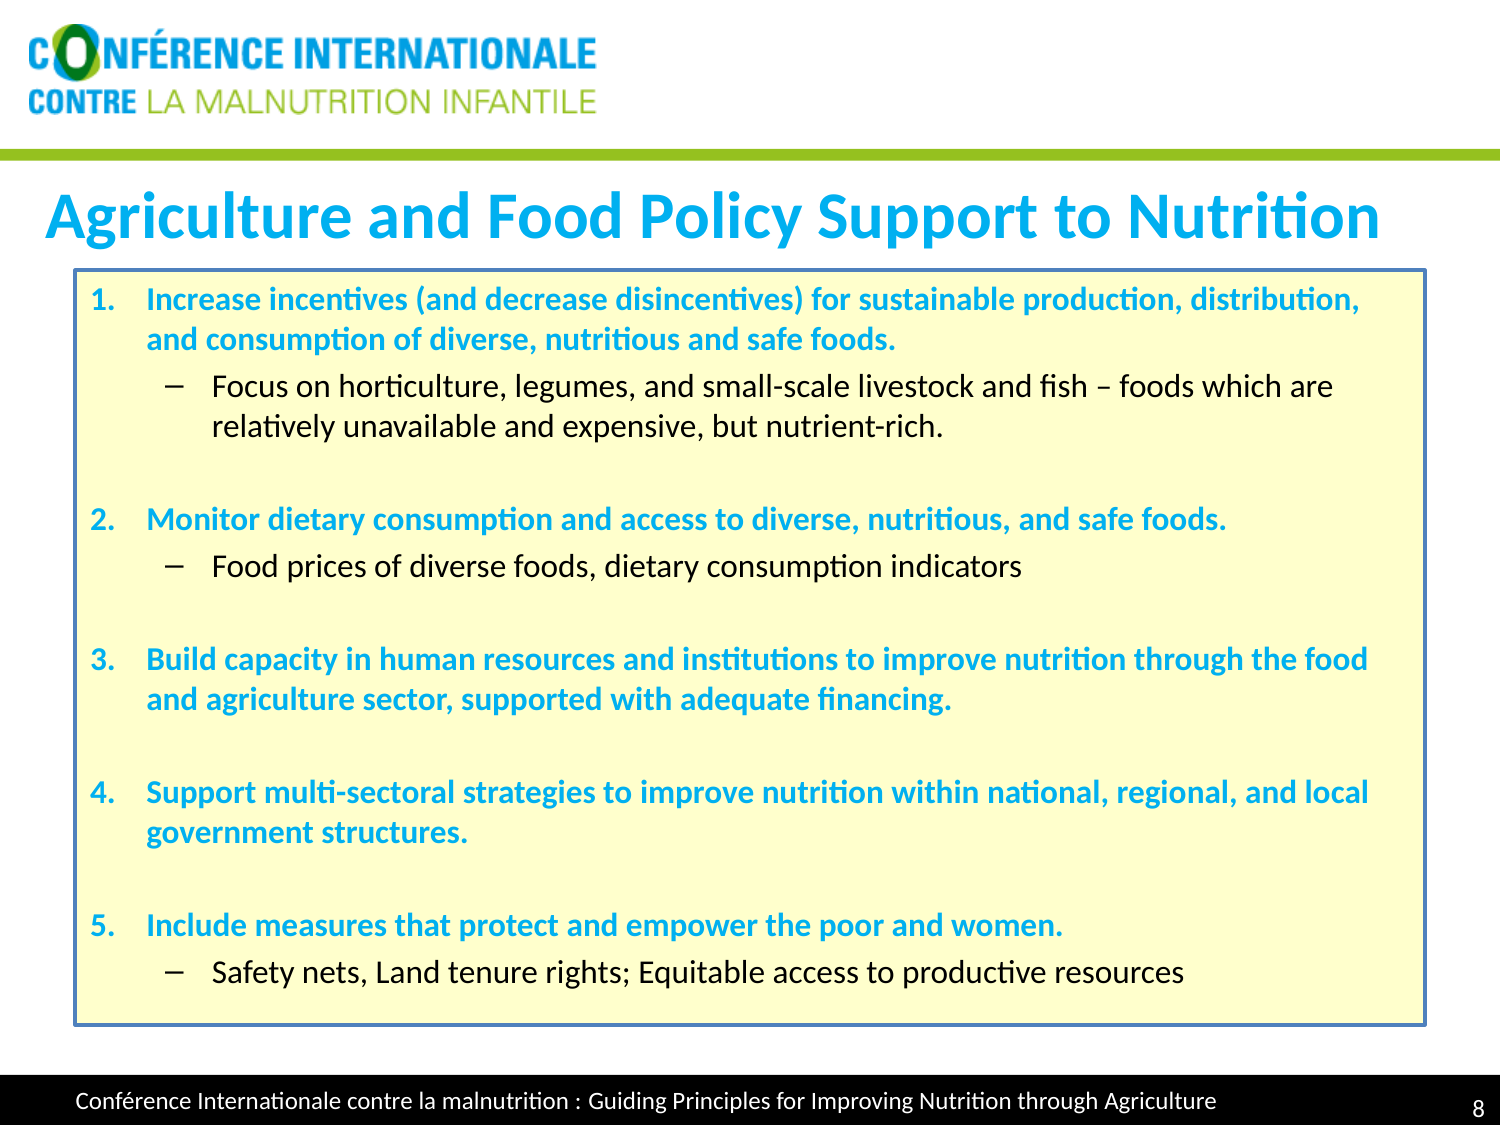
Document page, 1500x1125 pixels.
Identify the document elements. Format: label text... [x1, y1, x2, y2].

list Increase incentives (and decrease disincentives) for sustainable production, distribution, and consumption of diverse, nutritious and safe foods. Focus on horticulture, legumes, and small-scale livestock and fish – foods which are relatively unavailable and expensive, but nutrient-rich. Monitor dietary consumption and access to diverse, nutritious, and safe foods. Food prices of diverse foods, dietary consumption indicators Build capacity in human resources and institutions to improve nutrition through the food and agriculture sector, supported with adequate financing. Support multi-sectoral strategies to improve nutrition within national, regional, and local government structures. Include measures that protect and empower the poor and women. Safety nets, Land tenure rights; Equitable access to productive resources [75, 270, 1425, 1025]
picture [29, 24, 597, 115]
slide_number 8 [1149, 1077, 1500, 1125]
title Agriculture and Food Policy Support to Nutrition [30, 173, 1475, 250]
